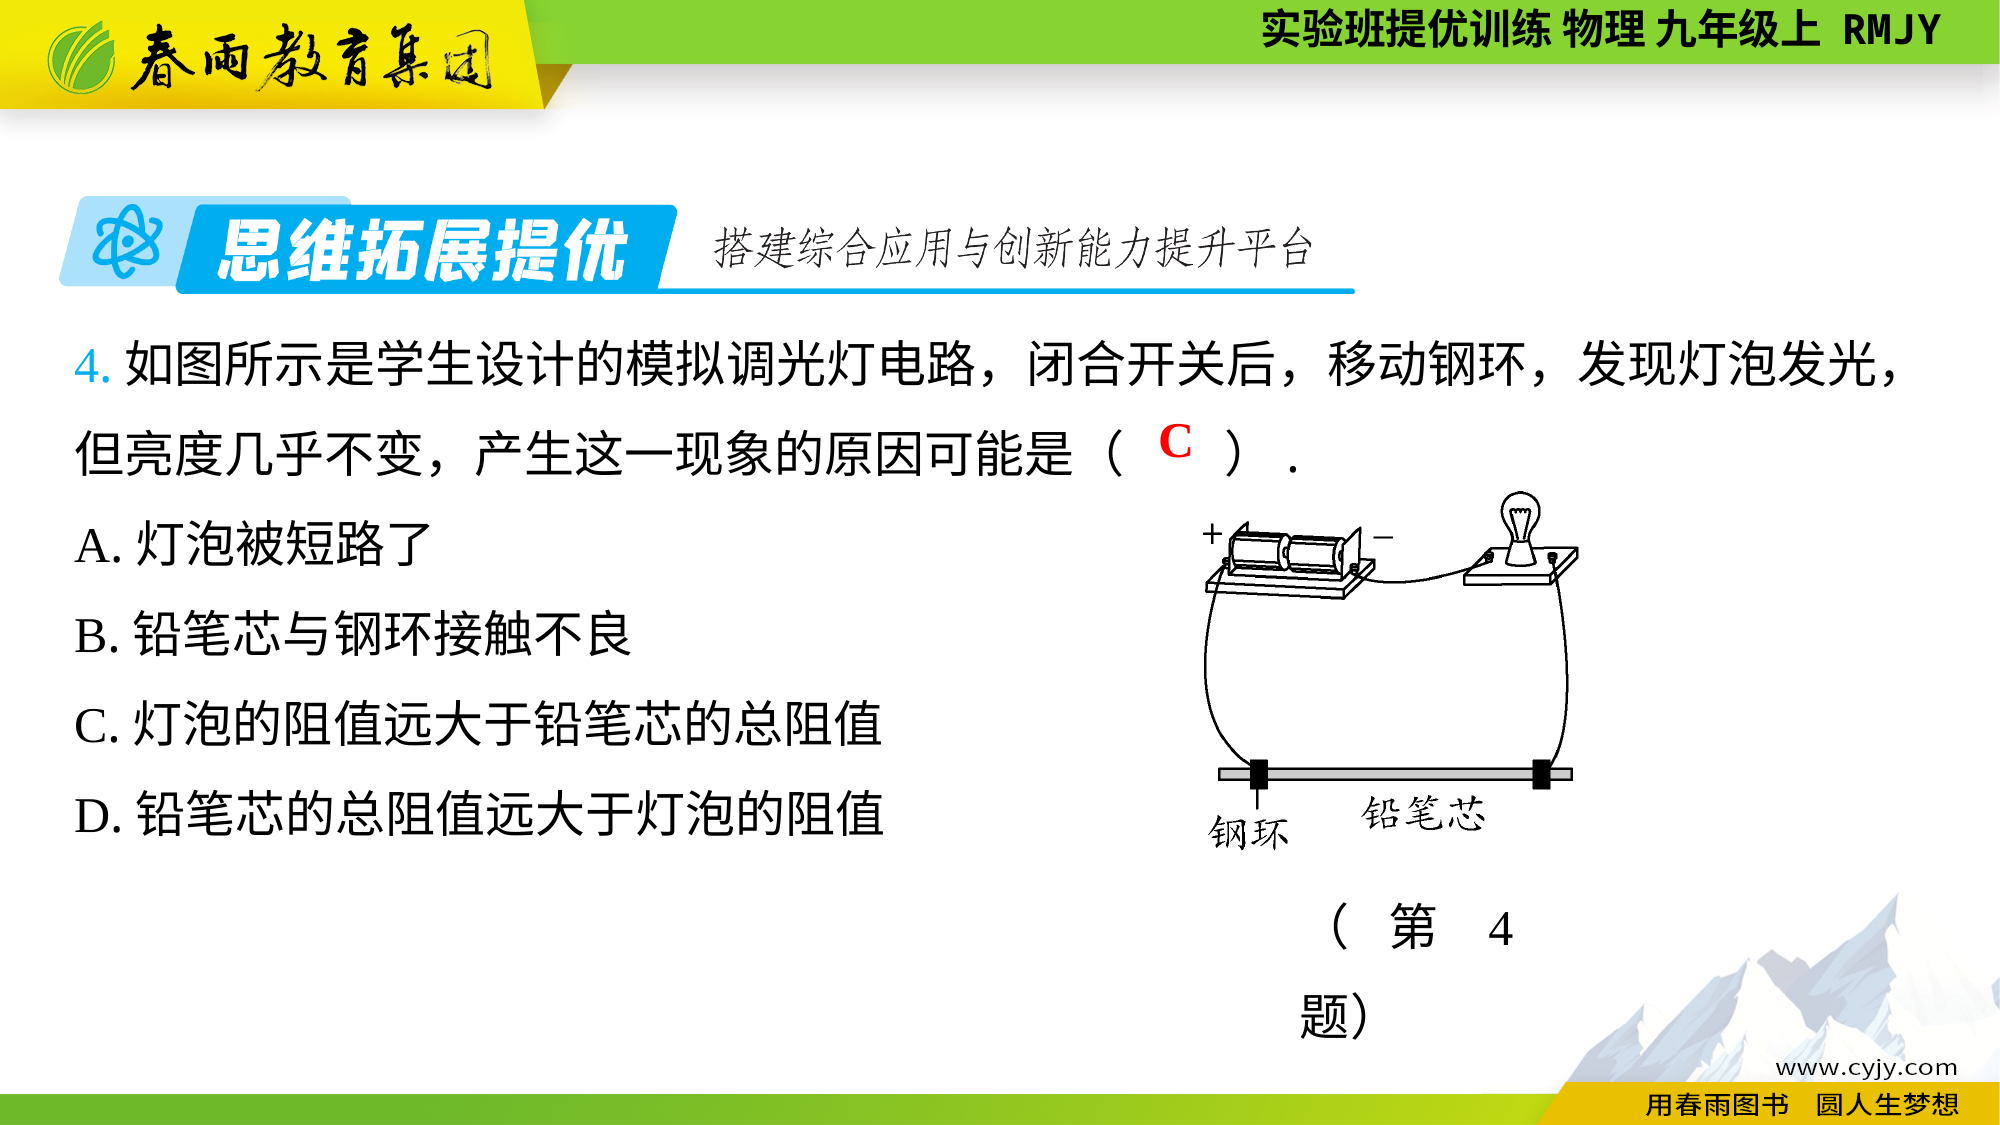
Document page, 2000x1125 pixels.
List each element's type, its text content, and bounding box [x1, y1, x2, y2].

picture [0, 0, 2000, 1125]
text_box C [1143, 399, 1210, 475]
list 4.如图所示是学生设计的模拟调光灯电路，闭合开关后，移动钢环，发现灯泡发光，但亮度几乎不变，产生这一现象的原因可能是（ ）. A.灯泡被短路了 B.铅笔芯与钢环接触不良 C.灯泡的阻值远大于铅笔芯的总阻值 D.铅笔芯的总阻值远大于灯泡的阻值 [59, 295, 1944, 845]
text_box （第4题） [1285, 867, 1540, 963]
